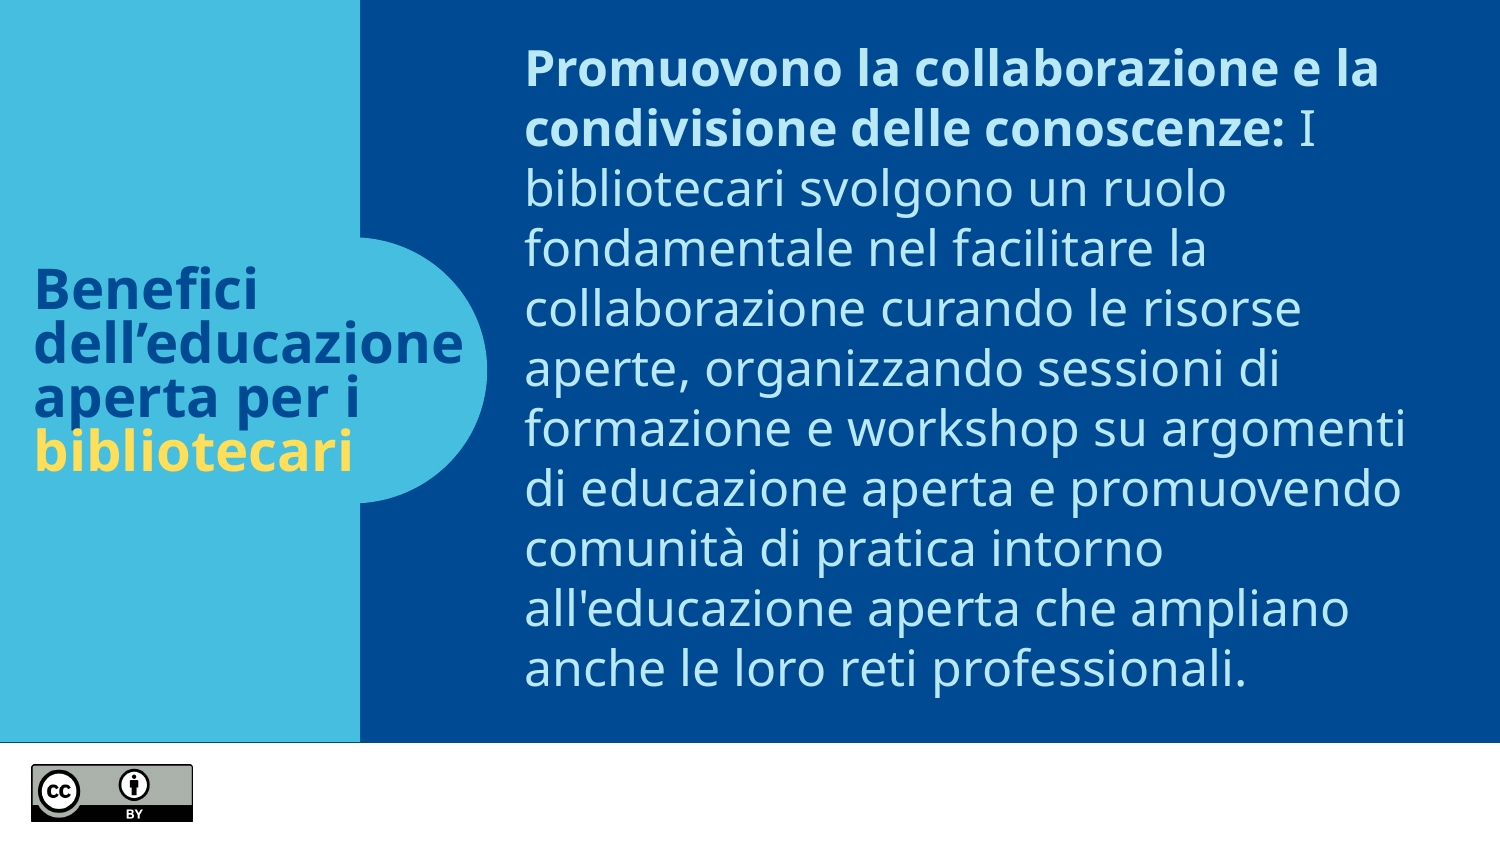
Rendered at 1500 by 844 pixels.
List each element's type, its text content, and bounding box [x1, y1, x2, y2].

text_box [0, 0, 361, 742]
text_box [0, 750, 1500, 844]
picture [31, 764, 193, 822]
text_box [295, 237, 410, 250]
text_box Benefici dell’educazione aperta per i bibliotecari [18, 250, 525, 497]
text_box [311, 497, 394, 504]
text_box Promuovono la collaborazione e la condivisione delle conoscenze: I bibliotecari svolgono un ruolo fondamentale nel facilitare la collaborazione curando le risorse aperte, organizzando sessioni di formazione e workshop su argomenti di educazione aperta e promuovendo comunità di pratica intorno all'educazione aperta che ampliano anche le loro reti professionali. [509, 21, 1463, 712]
